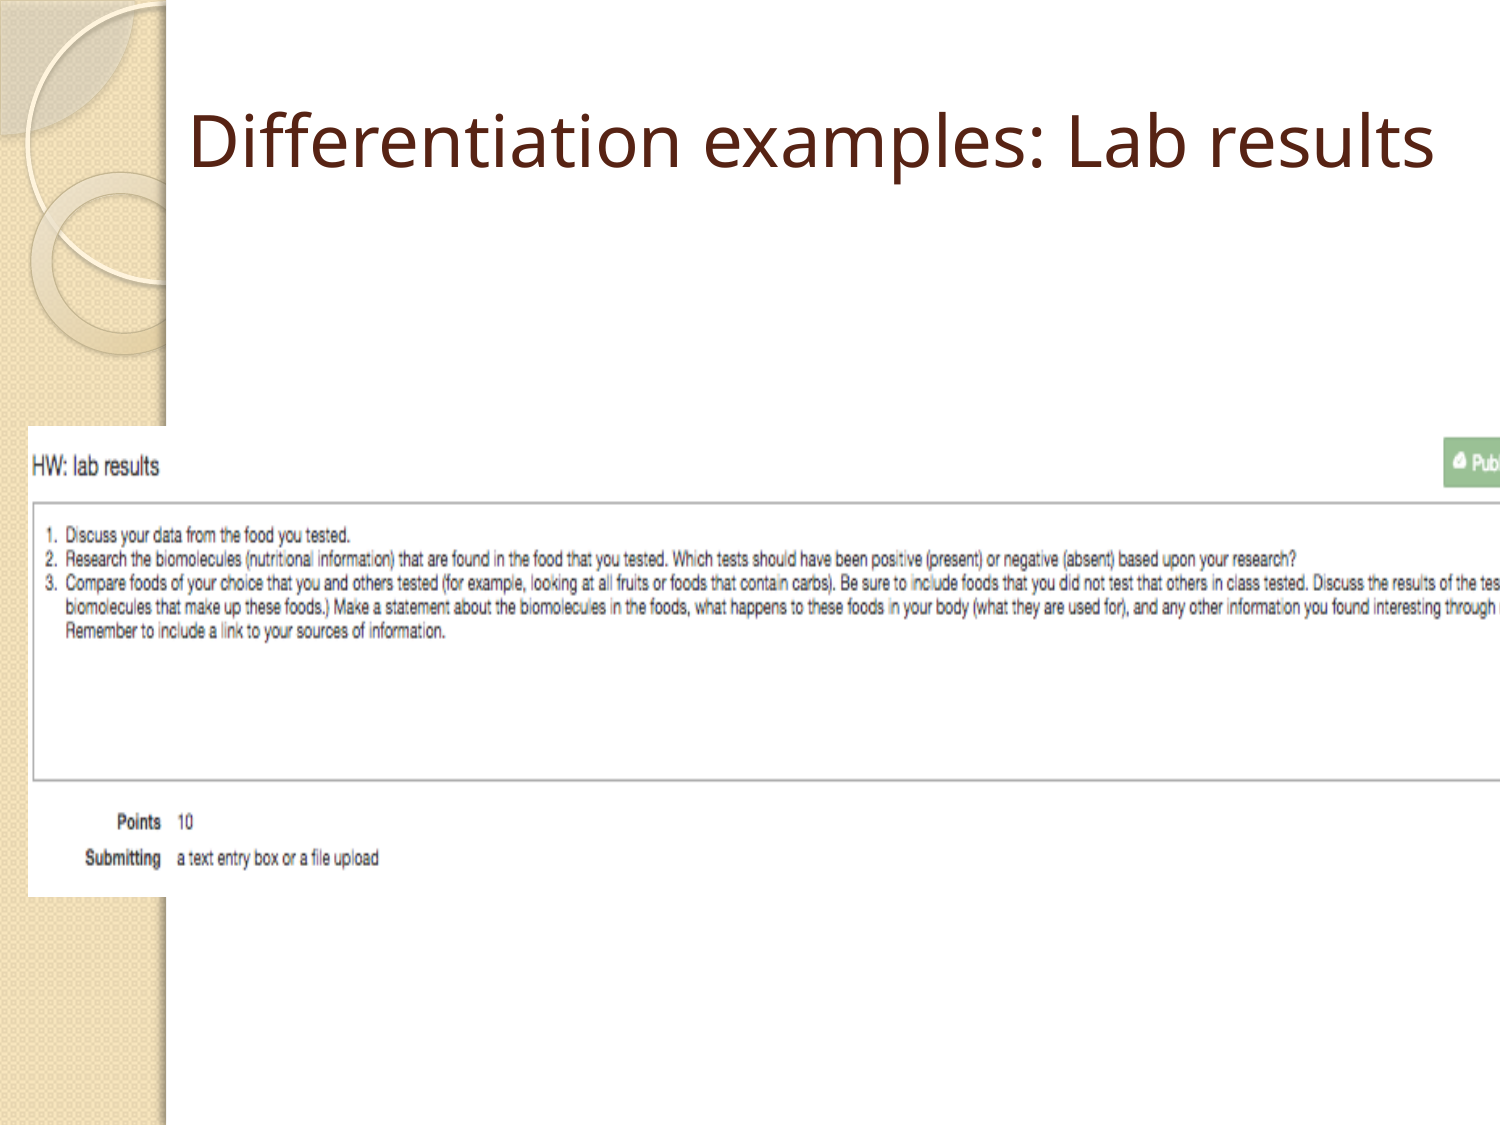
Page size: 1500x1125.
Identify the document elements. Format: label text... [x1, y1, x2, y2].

title Differentiation examples: Lab results [172, 45, 1466, 231]
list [0, 237, 1500, 1026]
